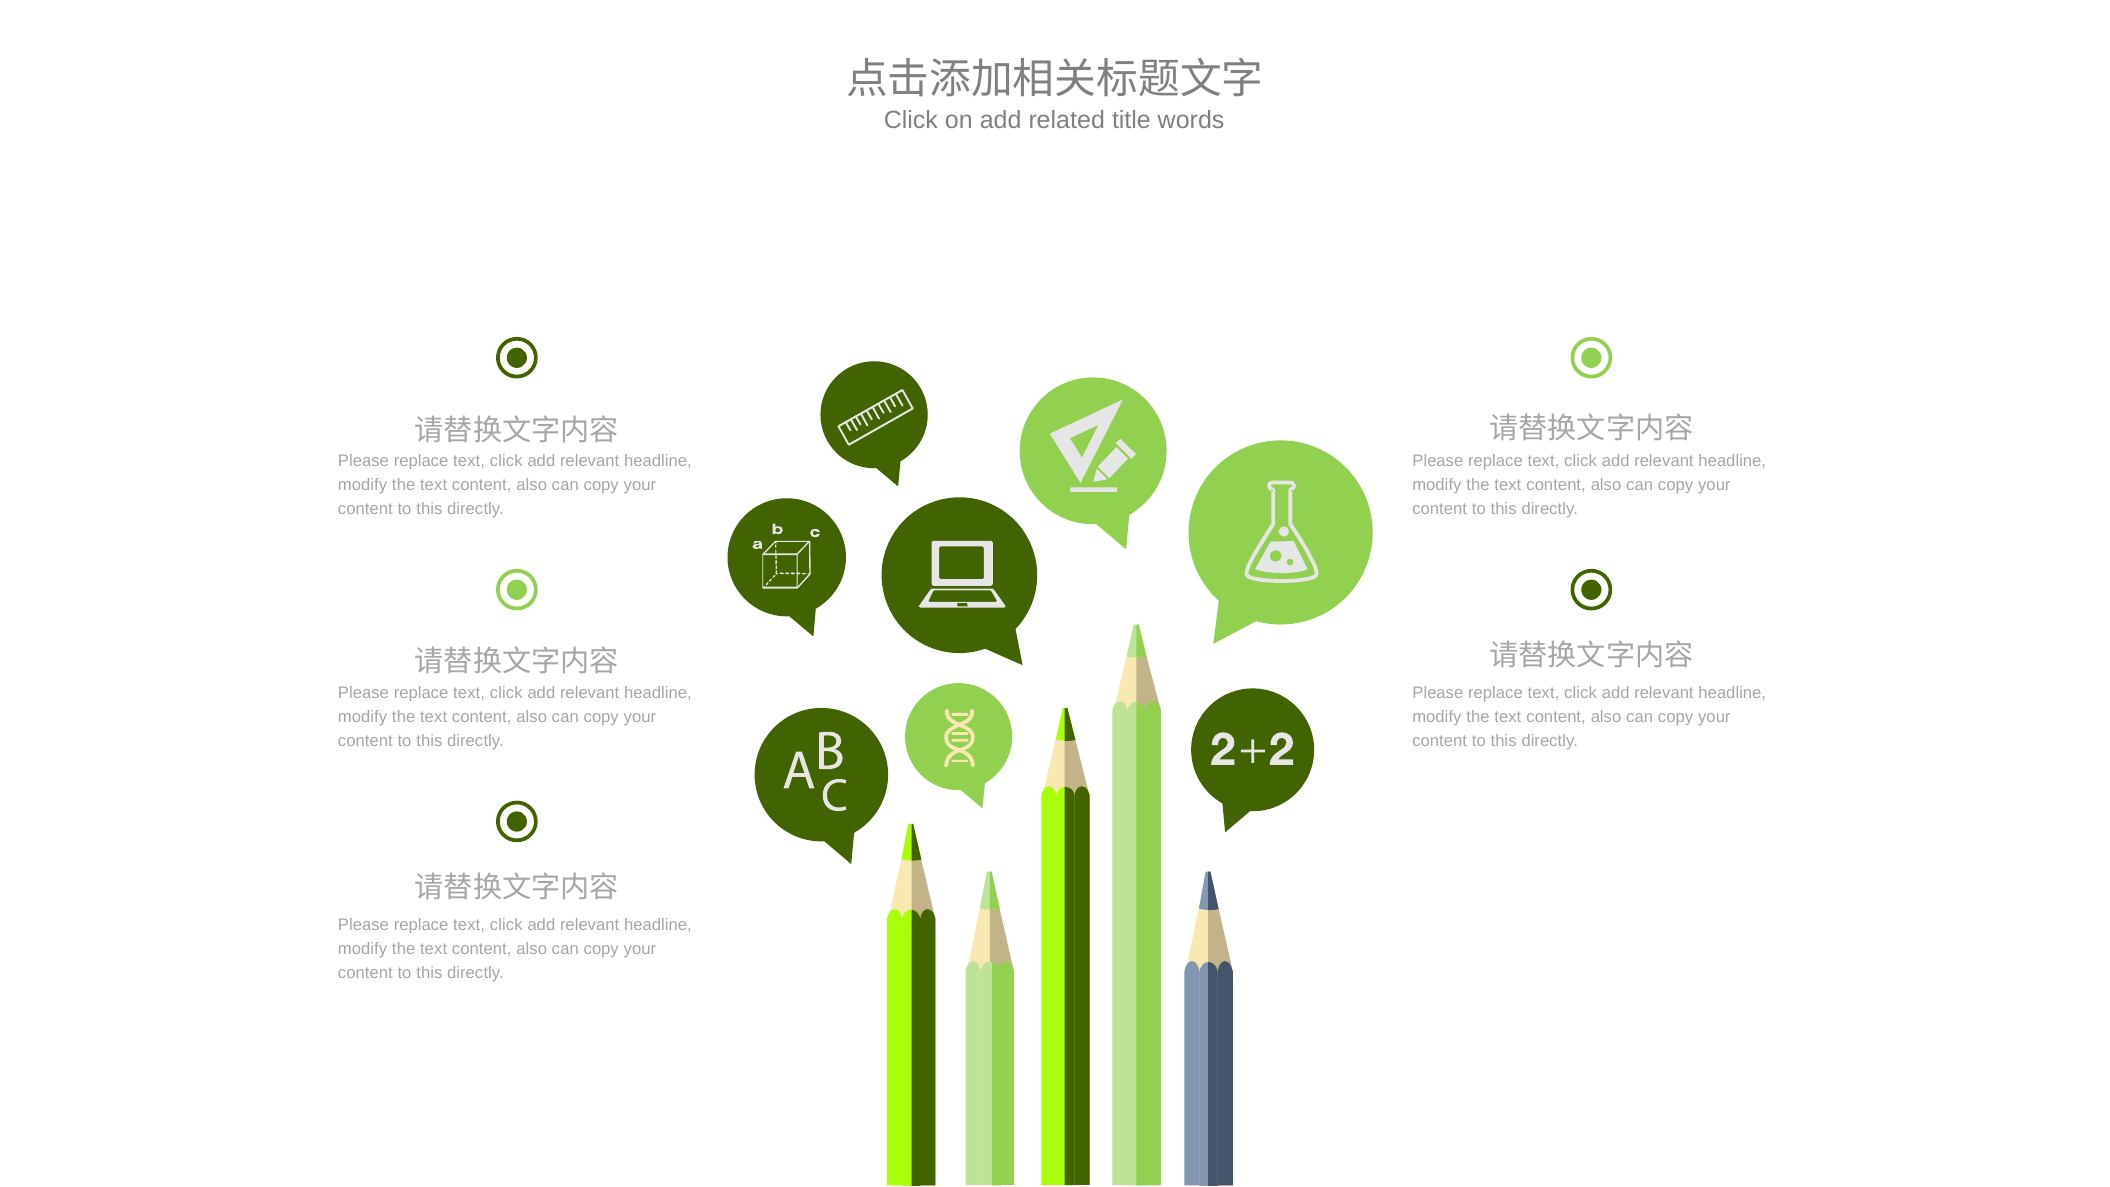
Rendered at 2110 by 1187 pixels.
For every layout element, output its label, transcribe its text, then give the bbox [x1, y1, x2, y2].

text_box Click on add related title words [864, 95, 1246, 158]
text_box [337, 634, 696, 749]
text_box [495, 336, 538, 379]
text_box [1570, 336, 1613, 379]
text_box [495, 800, 538, 843]
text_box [754, 707, 889, 865]
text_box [965, 871, 1014, 1186]
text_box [495, 568, 538, 611]
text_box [1112, 624, 1161, 1186]
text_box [727, 498, 846, 637]
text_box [337, 861, 696, 981]
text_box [872, 488, 1043, 666]
text_box 点击添加相关标题文字 [803, 44, 1307, 107]
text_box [1019, 377, 1167, 550]
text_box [337, 404, 696, 517]
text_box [1184, 871, 1233, 1186]
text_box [887, 823, 936, 1186]
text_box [904, 683, 1013, 809]
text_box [1183, 431, 1382, 644]
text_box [820, 361, 928, 487]
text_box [1412, 629, 1771, 749]
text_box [1191, 688, 1315, 833]
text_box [1412, 402, 1771, 517]
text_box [1570, 568, 1613, 611]
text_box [1041, 707, 1090, 1186]
